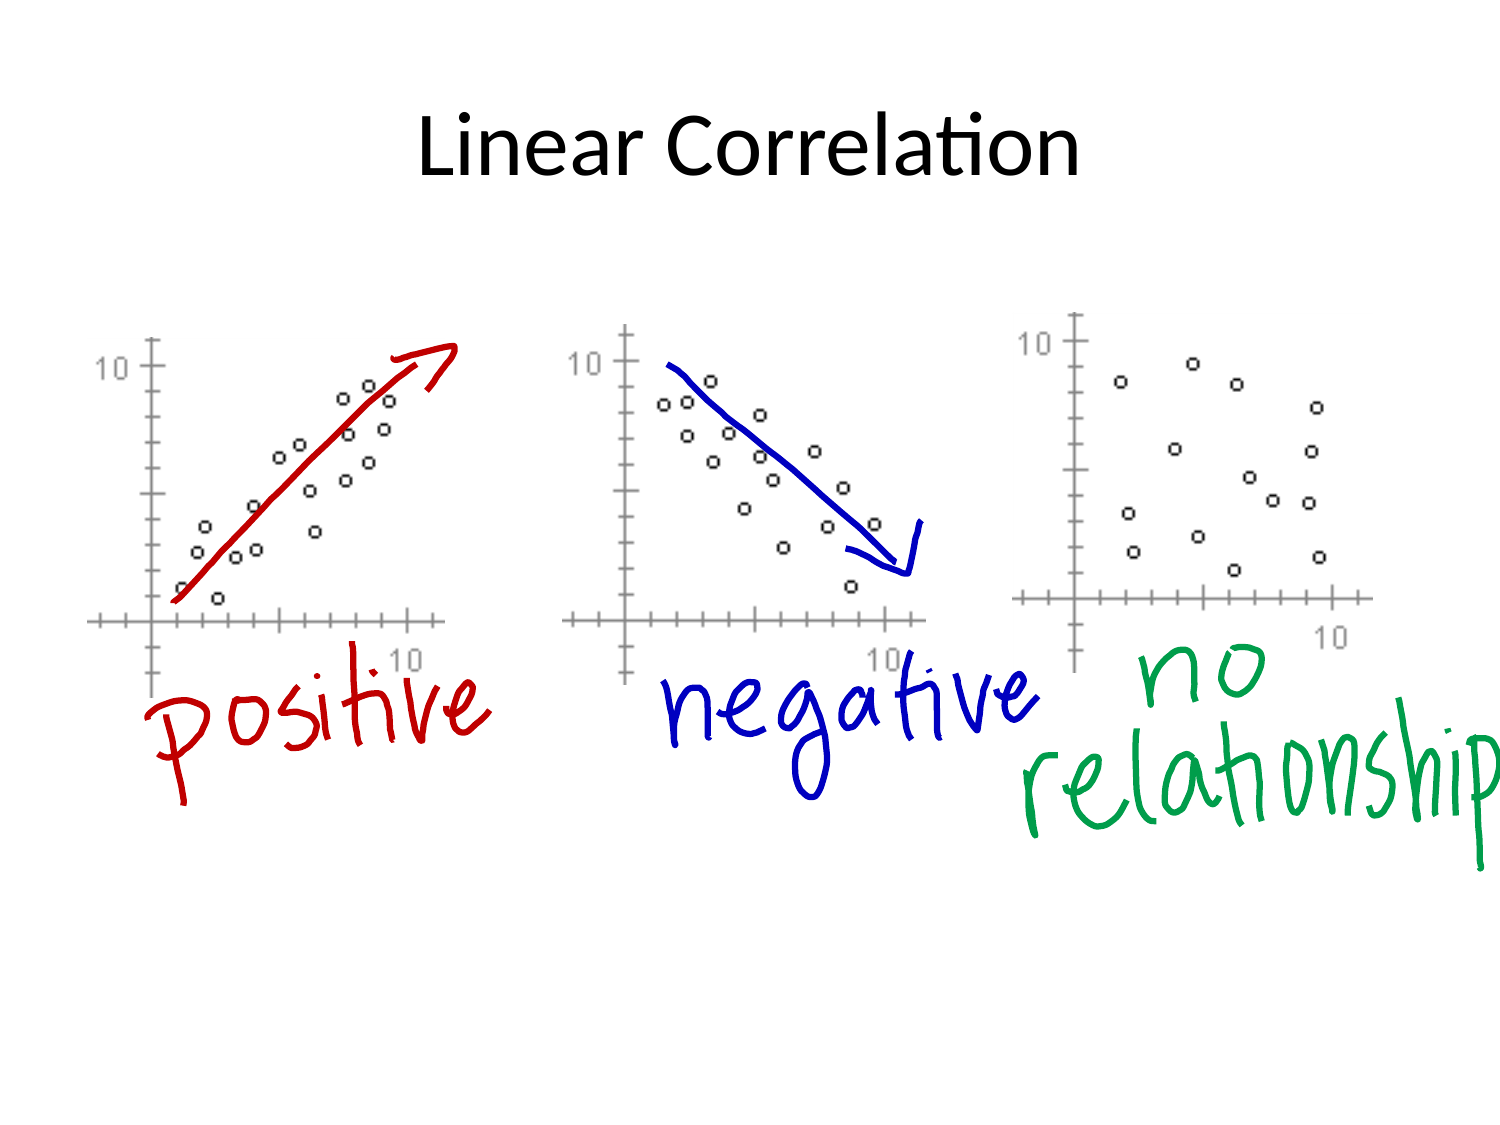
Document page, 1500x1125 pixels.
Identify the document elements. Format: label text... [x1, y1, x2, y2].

text_box [1164, 753, 1221, 814]
text_box [1221, 682, 1255, 696]
text_box [230, 707, 267, 744]
text_box [1368, 732, 1394, 817]
text_box [1476, 798, 1482, 870]
text_box [1223, 721, 1231, 764]
text_box [445, 681, 491, 734]
text_box [1146, 682, 1153, 706]
text_box [1025, 754, 1058, 837]
text_box [894, 682, 942, 739]
text_box [1064, 755, 1128, 828]
text_box [840, 694, 879, 729]
text_box [146, 707, 208, 759]
picture [1012, 312, 1373, 673]
text_box [322, 707, 329, 740]
text_box [1453, 750, 1457, 816]
text_box [450, 345, 456, 361]
text_box [1320, 736, 1356, 816]
text_box [1285, 741, 1311, 814]
text_box [354, 714, 362, 746]
text_box [1397, 697, 1439, 821]
text_box [1171, 682, 1197, 702]
text_box [279, 707, 318, 749]
text_box [995, 681, 1039, 721]
text_box [1231, 789, 1243, 826]
text_box [780, 694, 828, 798]
text_box [174, 757, 185, 806]
text_box [717, 694, 766, 735]
text_box [1215, 754, 1263, 822]
text_box [345, 707, 394, 741]
text_box [410, 707, 429, 742]
text_box [666, 694, 710, 746]
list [87, 337, 446, 698]
title Linear Correlation [75, 45, 1425, 233]
text_box [1467, 737, 1500, 799]
text_box [954, 673, 990, 732]
picture [562, 324, 926, 686]
text_box [1134, 728, 1157, 822]
text_box [902, 703, 913, 740]
